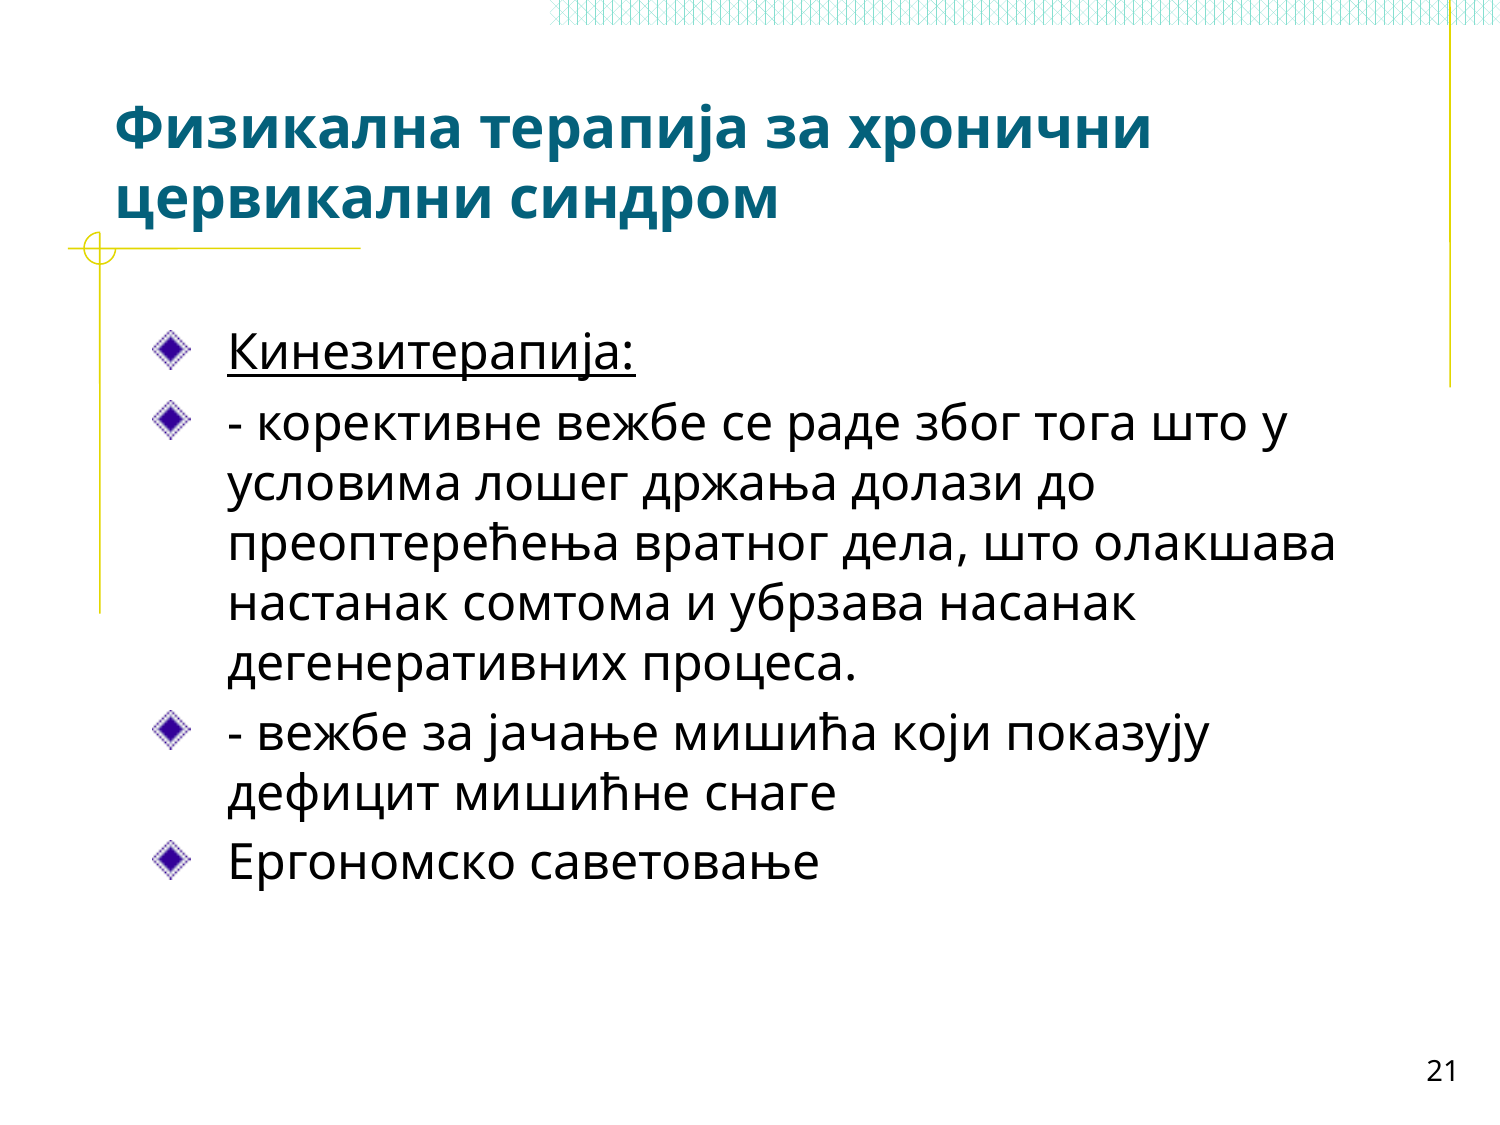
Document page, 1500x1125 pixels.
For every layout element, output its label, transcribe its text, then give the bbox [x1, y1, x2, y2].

picture [152, 840, 191, 880]
list Кинезитерапија: - корективне вежбе се раде због тога што у условима лошег држања долази до преоптерећења вратног дела, што олакшава настанак сомтома и убрзава насанак дегенеративних процеса. - вежбе за јачање мишића који показују дефицит мишићне снаге Ергономско саветовање [137, 312, 1413, 988]
title Физикална терапија за хронични цервикални синдром [99, 49, 1376, 238]
picture [152, 400, 191, 440]
slide_number 21 [1162, 1025, 1475, 1100]
picture [152, 710, 191, 750]
picture [152, 330, 191, 370]
